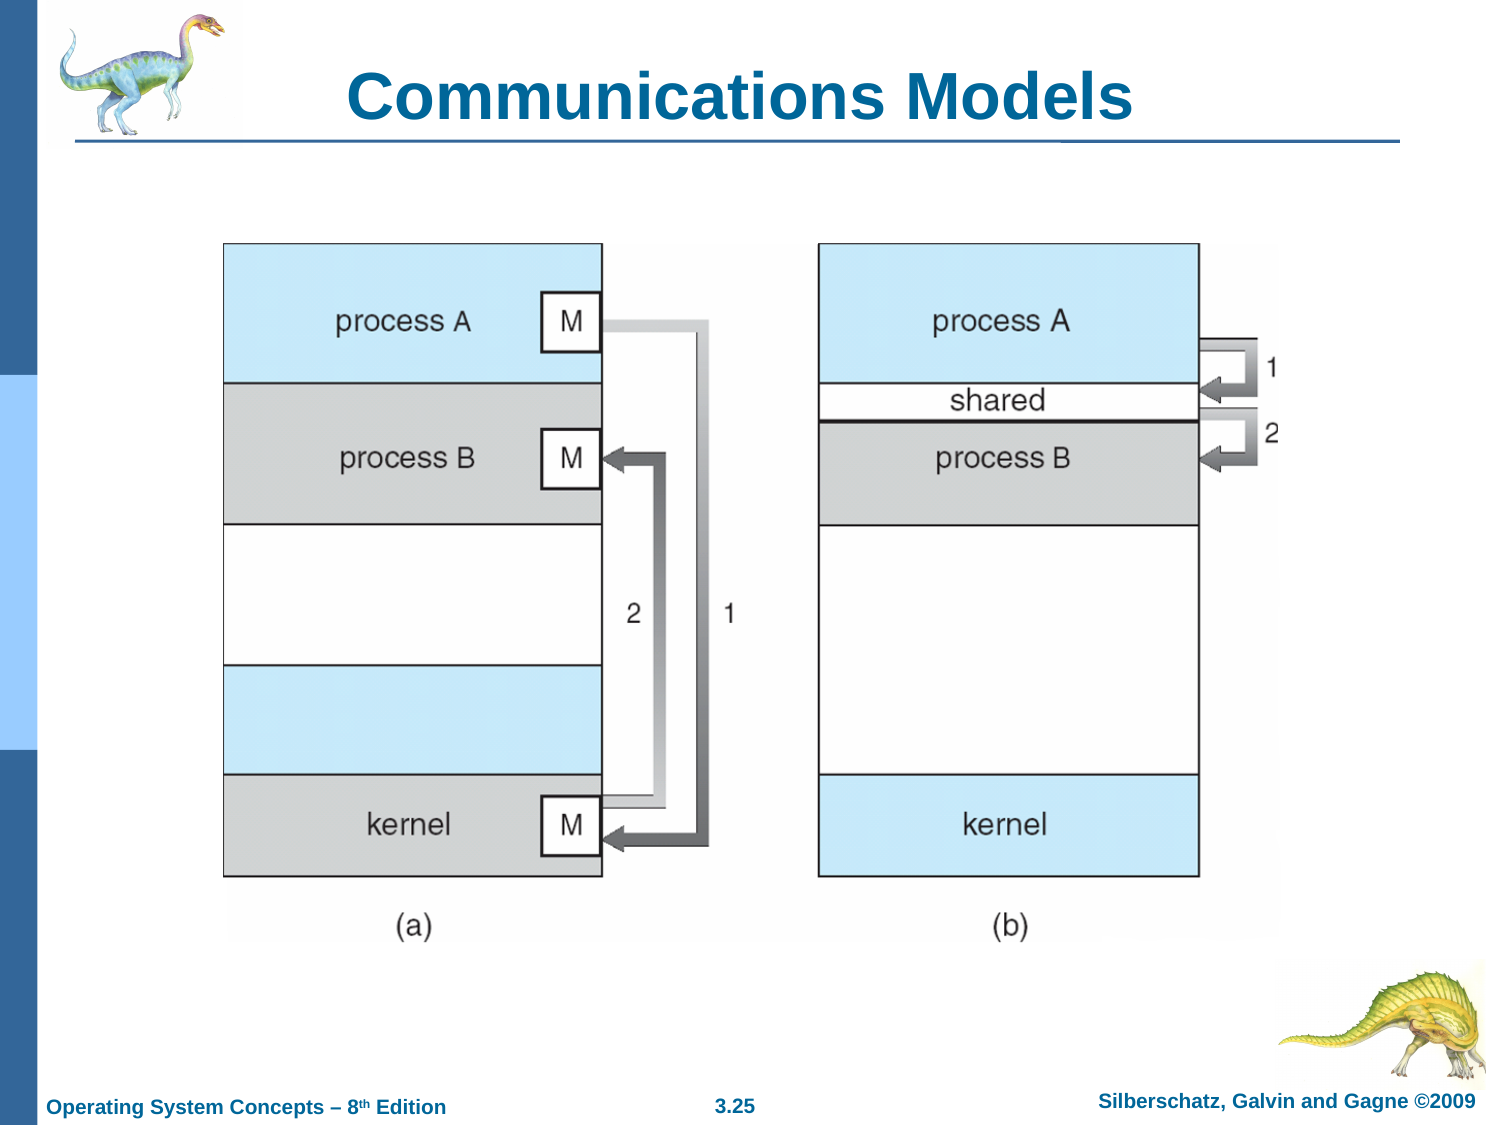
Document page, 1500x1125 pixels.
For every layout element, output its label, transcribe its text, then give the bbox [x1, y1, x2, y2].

picture [223, 239, 1283, 944]
picture [46, 0, 243, 149]
picture [1275, 959, 1486, 1090]
title Communications Models [75, 45, 1425, 141]
